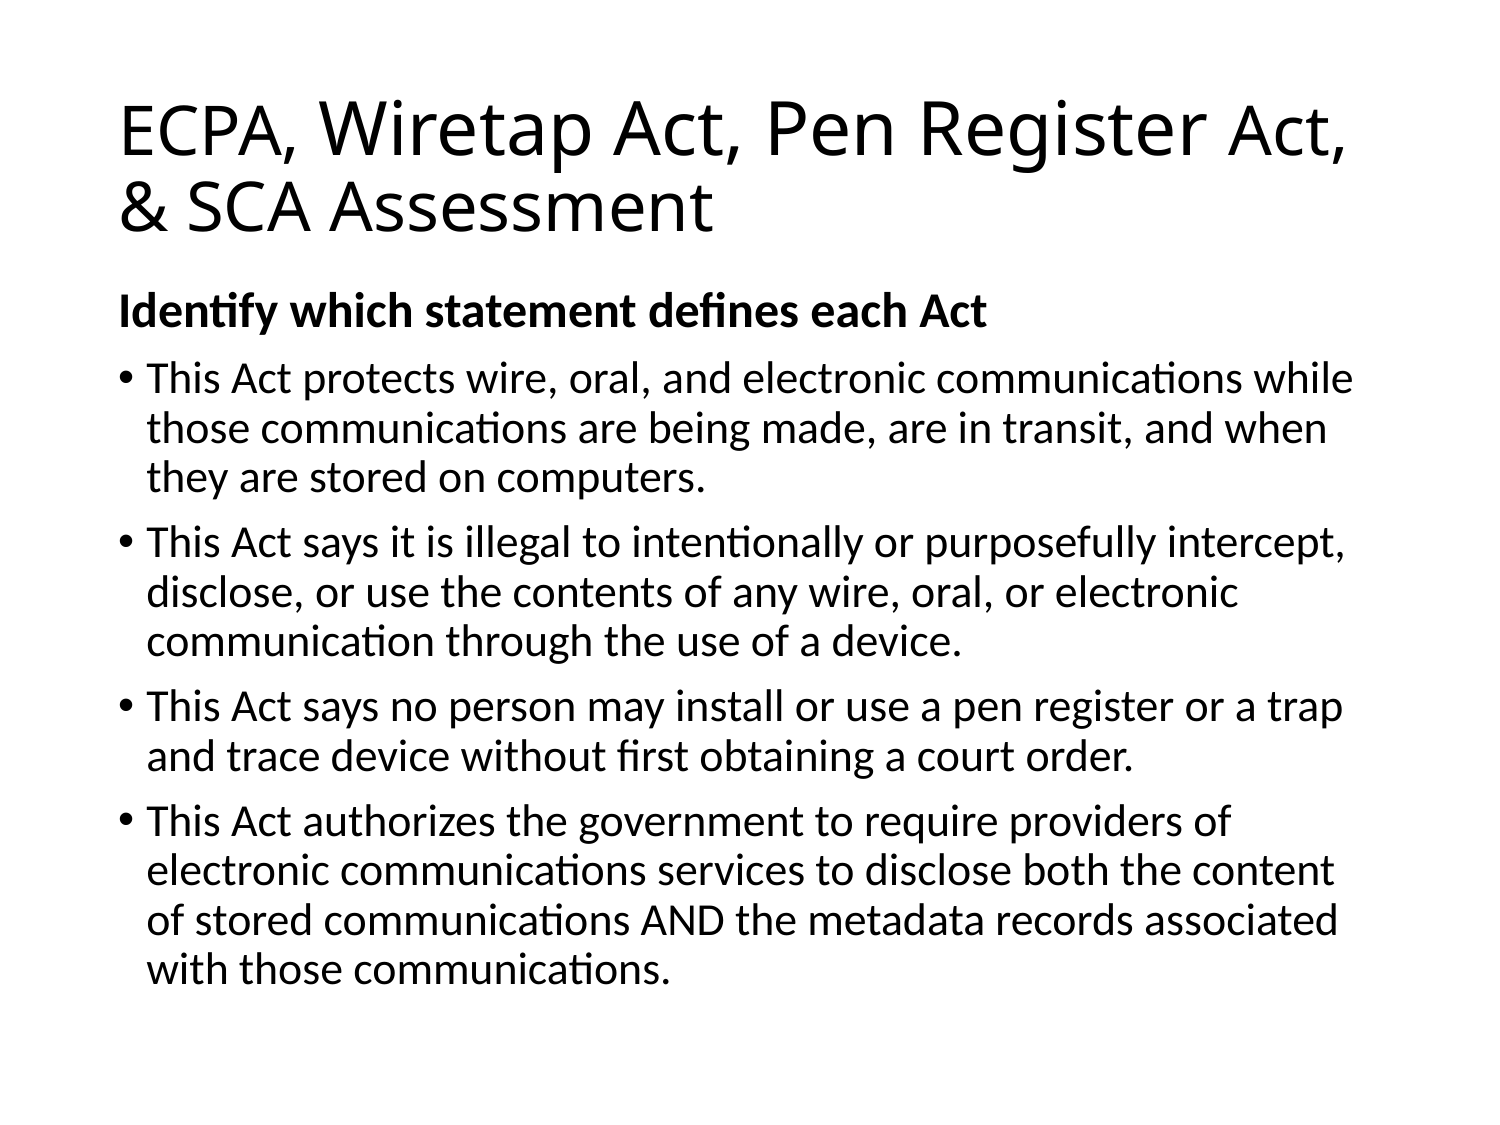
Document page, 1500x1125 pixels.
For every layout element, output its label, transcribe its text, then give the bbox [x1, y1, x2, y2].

list Identify which statement defines each Act This Act protects wire, oral, and electronic communications while those communications are being made, are in transit, and when they are stored on computers. This Act says it is illegal to intentionally or purposefully intercept, disclose, or use the contents of any wire, oral, or electronic communication through the use of a device. This Act says no person may install or use a pen register or a trap and trace device without first obtaining a court order. This Act authorizes the government to require providers of electronic communications services to disclose both the content of stored communications AND the metadata records associated with those communications. [102, 277, 1371, 1014]
title ECPA, Wiretap Act, Pen Register Act, & SCA Assessment [102, 59, 1398, 278]
